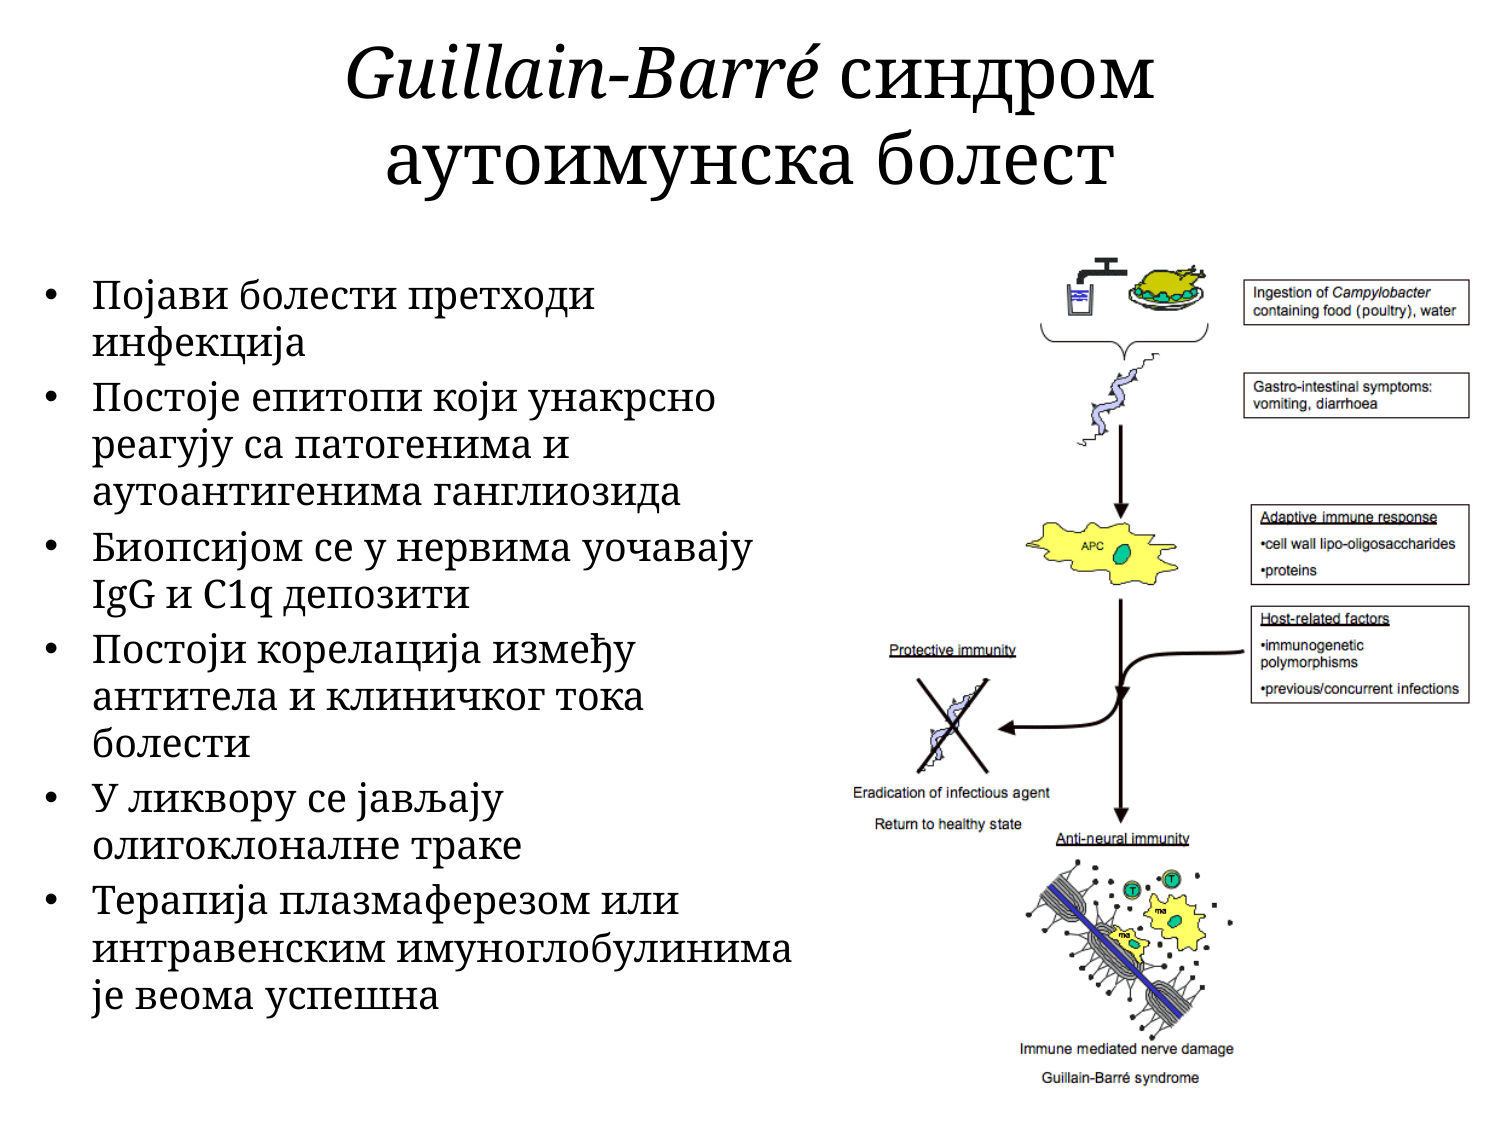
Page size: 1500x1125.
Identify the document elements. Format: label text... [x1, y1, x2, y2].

picture [829, 235, 1483, 1107]
list Појави болести претходи инфекција Постоје епитопи који унакрсно реагују са патогенима и аутоантигенима ганглиозида Биопсијом се у нервима уочавају IgG и C1q депозити Постоји корелација између антитела и клиничког тока болести У ликвору се јављају олигоклоналне траке Терапија плазмаферезом или интравенским имуноглобулинима је веома успешна [29, 262, 809, 1071]
title Guillain-Barré синдром аутоимунска болест [75, 19, 1425, 207]
